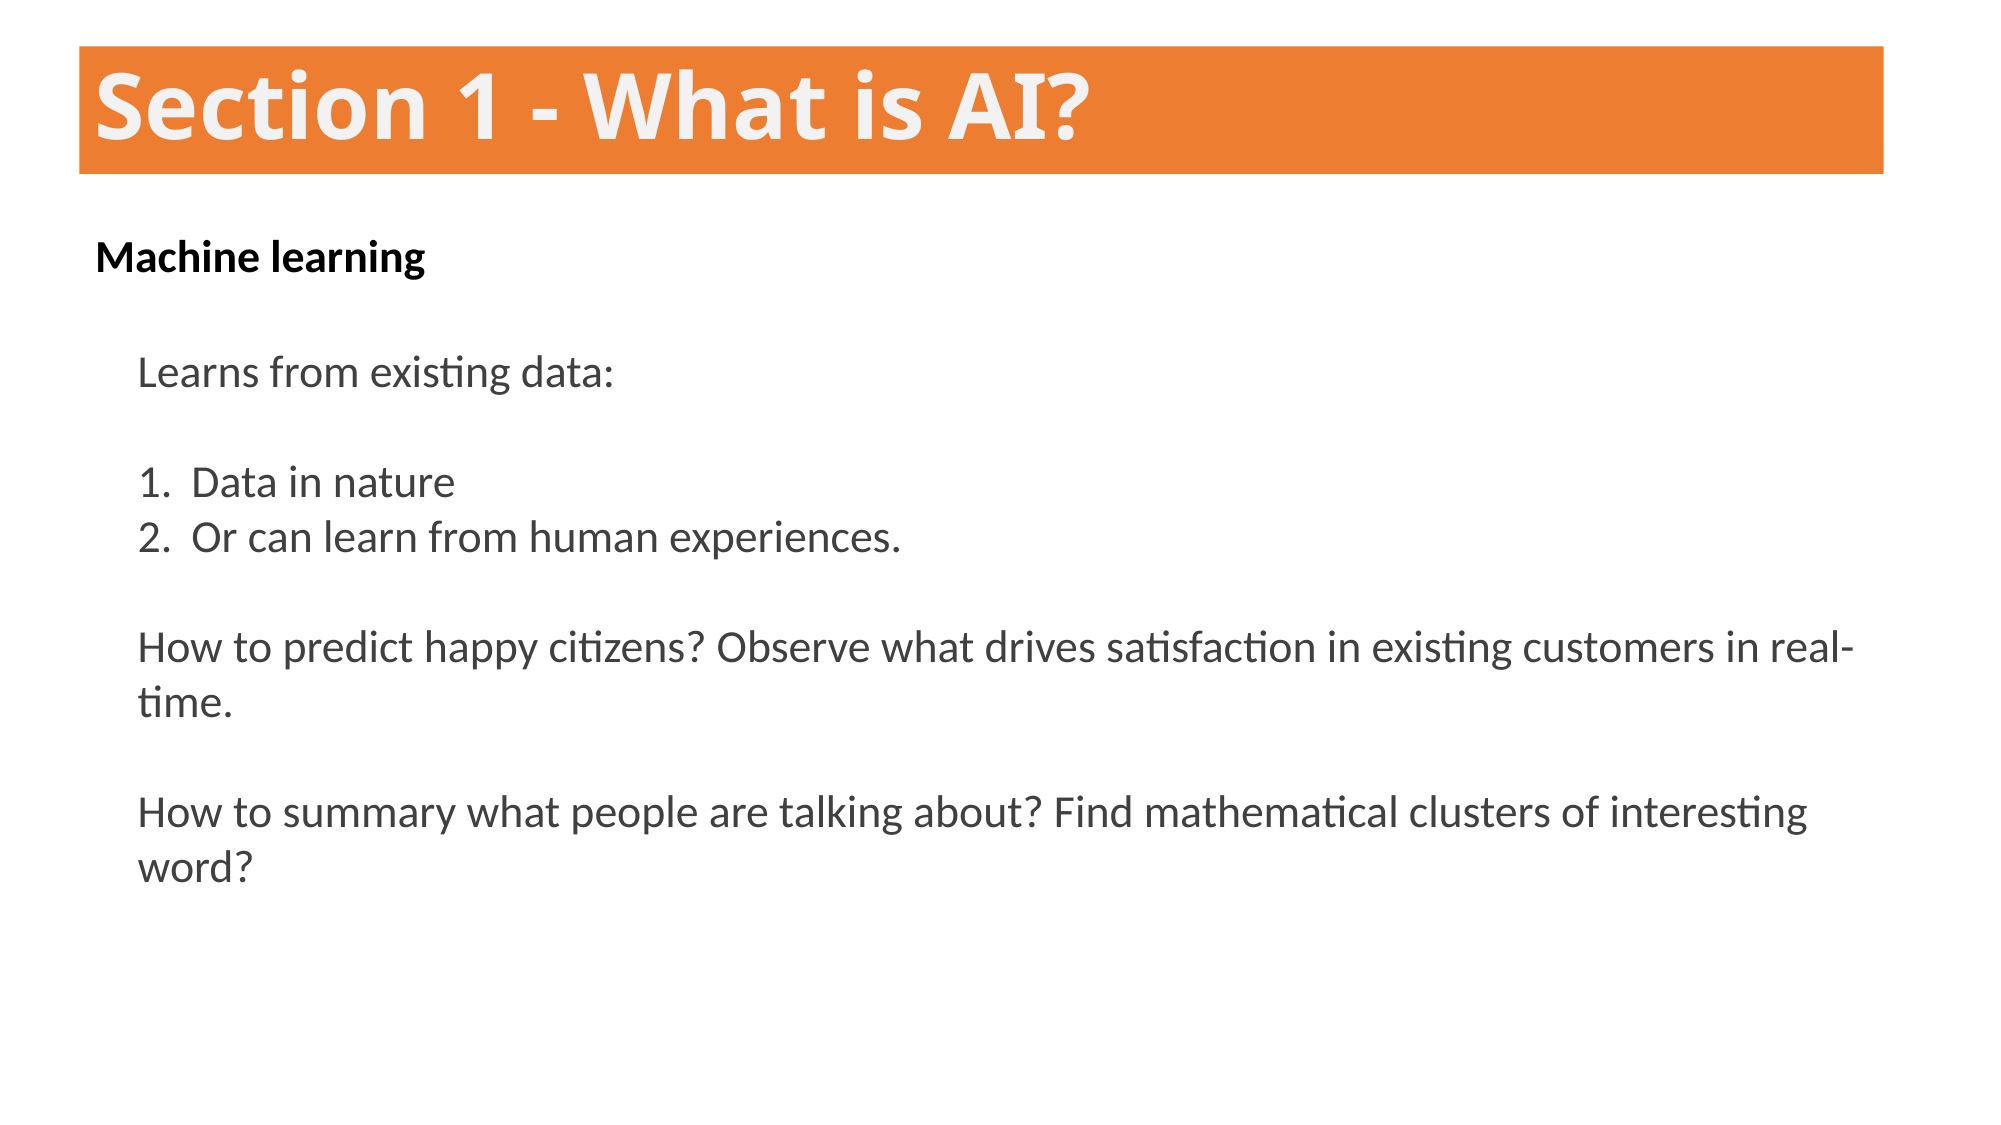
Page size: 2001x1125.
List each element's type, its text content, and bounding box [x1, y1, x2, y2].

text_box Section 1 - What is AI? [79, 46, 1884, 174]
text_box Machine learning [80, 218, 1463, 344]
text_box [113, 314, 1870, 659]
text_box Learns from existing data: Data in nature Or can learn from human experiences. How to predict happy citizens? Observe what drives satisfaction in existing customers in real-time. How to summary what people are talking about? Find mathematical clusters of interesting word? [122, 334, 1908, 734]
